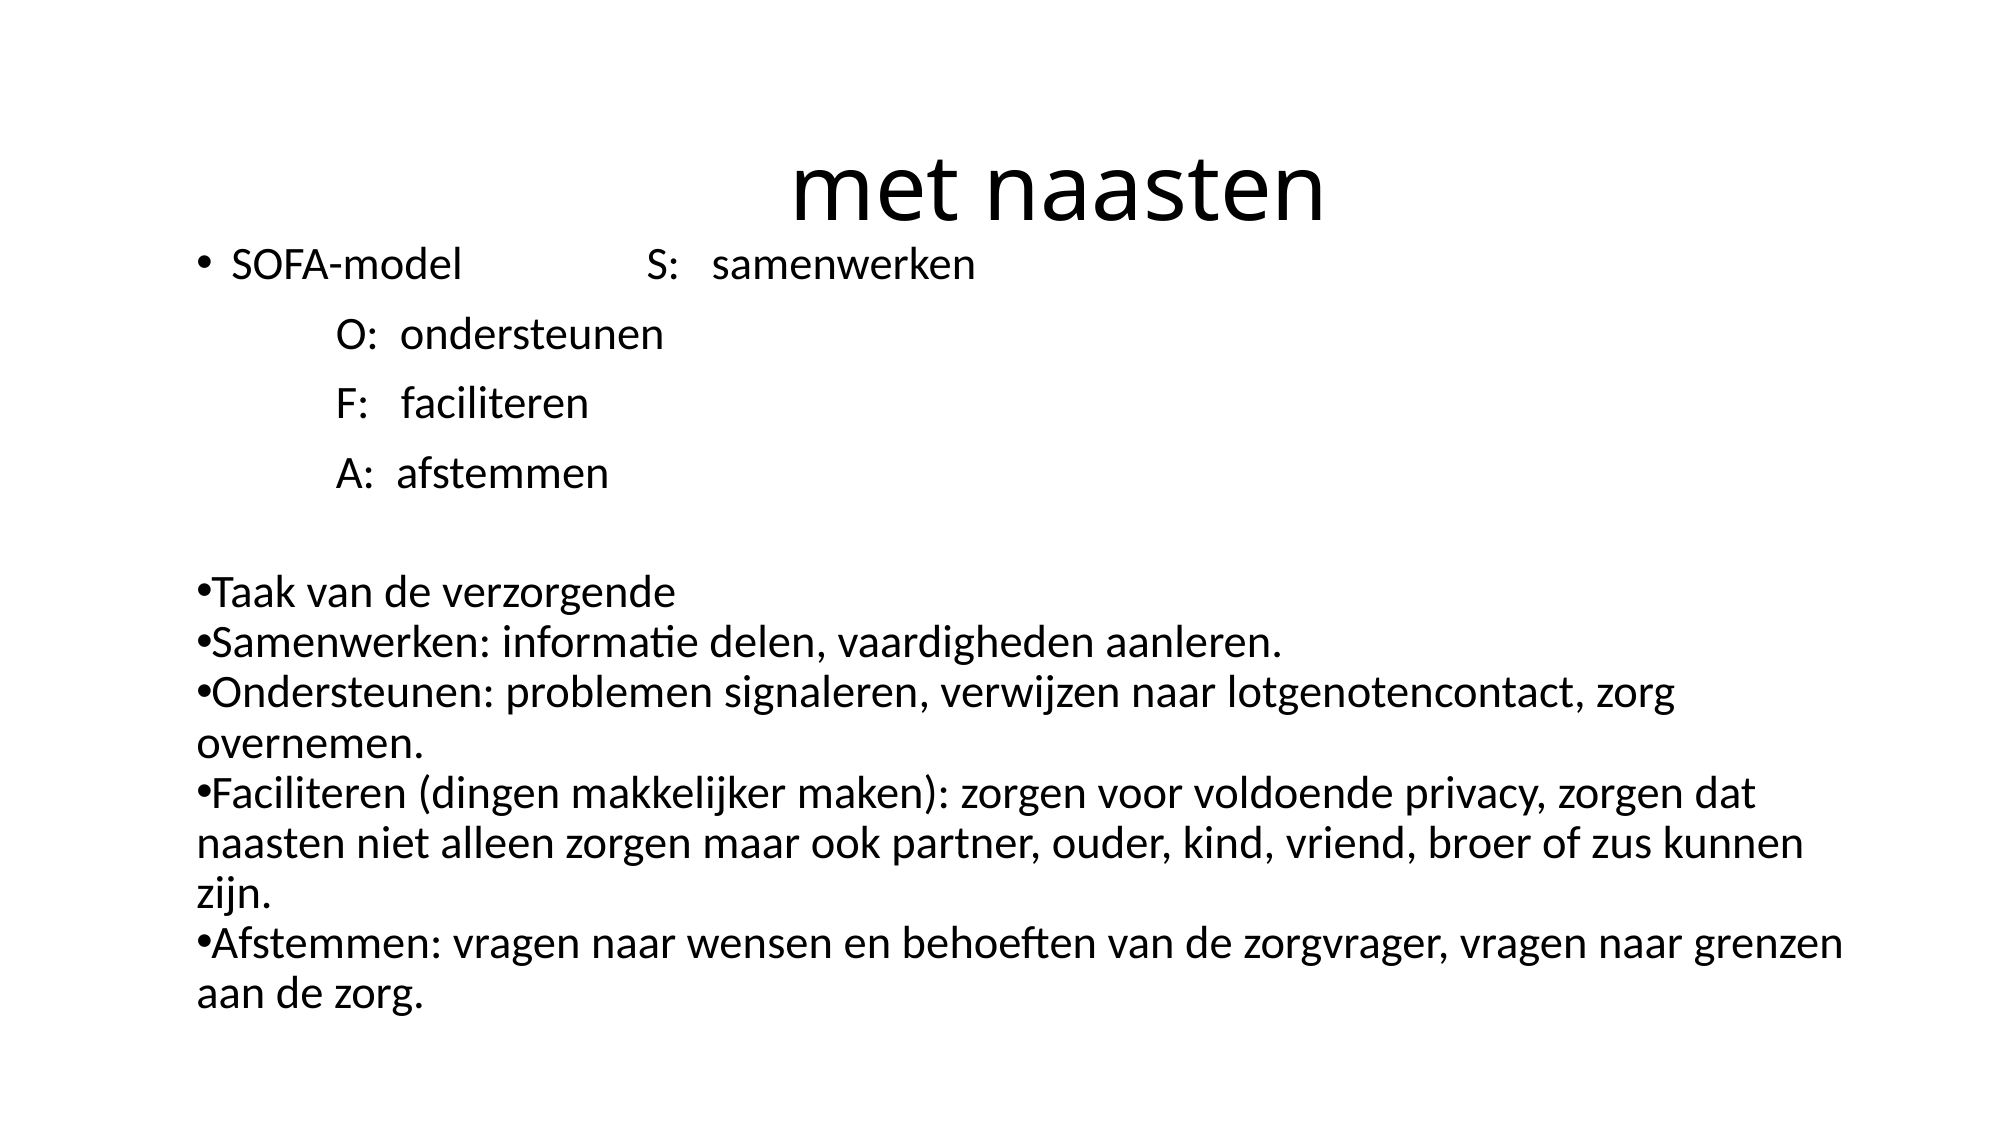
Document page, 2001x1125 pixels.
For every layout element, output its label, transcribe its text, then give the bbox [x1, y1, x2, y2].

table_header [209, 571, 1056, 624]
list SOFA-model S: samenwerken O: ondersteunen F: faciliteren A: afstemmen Taak van de verzorgende Samenwerken: informatie delen, vaardigheden aanleren. Ondersteunen: problemen signaleren, verwijzen naar lotgenotencontact, zorg overnemen. Faciliteren (dingen makkelijker maken): zorgen voor voldoende privacy, zorgen dat naasten niet alleen zorgen maar ook partner, ouder, kind, vriend, broer of zus kunnen zijn. Afstemmen: vragen naar wensen en behoeften van de zorgvrager, vragen naar grenzen aan de zorg. [181, 231, 1863, 1031]
table_cell [209, 737, 1056, 842]
table_cell [209, 680, 1056, 737]
title met naasten [137, 82, 1863, 300]
table_cell [209, 624, 1056, 680]
table_cell [209, 842, 1056, 898]
